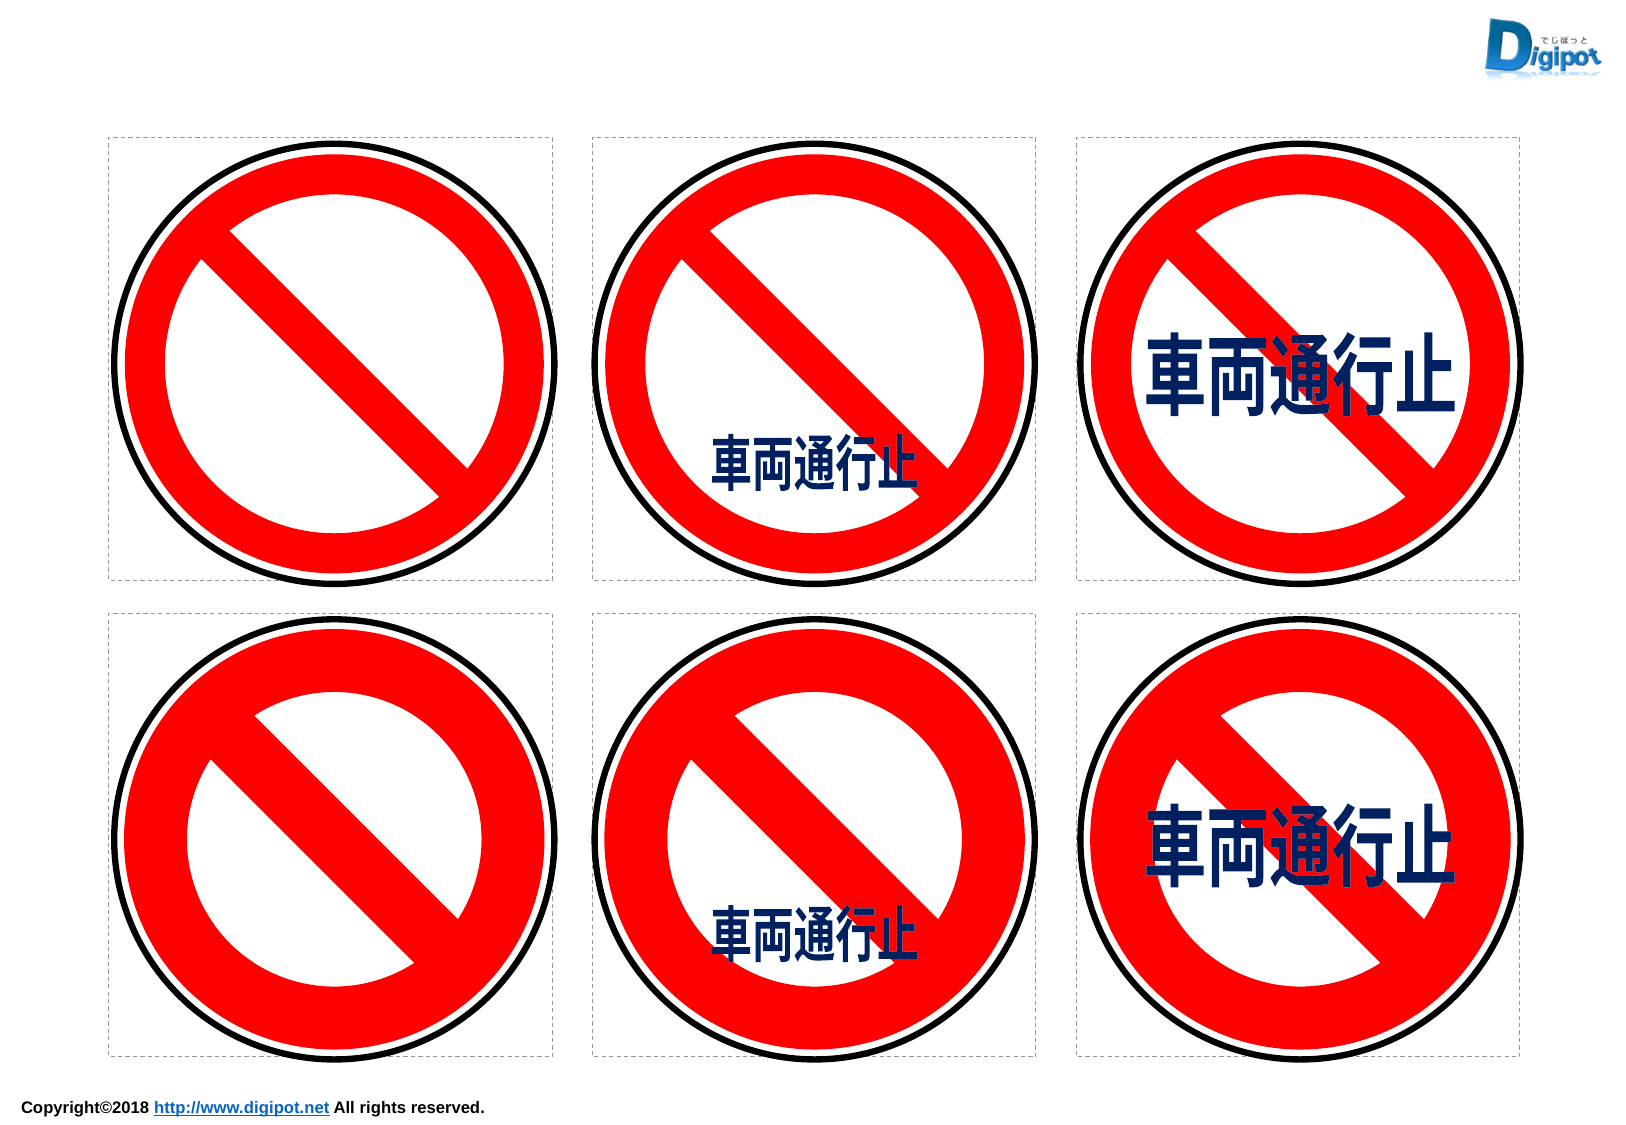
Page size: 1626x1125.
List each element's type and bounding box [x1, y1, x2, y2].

picture [1485, 18, 1602, 82]
text_box [1077, 616, 1524, 1063]
text_box [1077, 140, 1524, 588]
text_box [110, 140, 558, 588]
text_box [110, 616, 558, 1063]
text_box [591, 616, 1038, 1063]
text_box [591, 140, 1038, 588]
